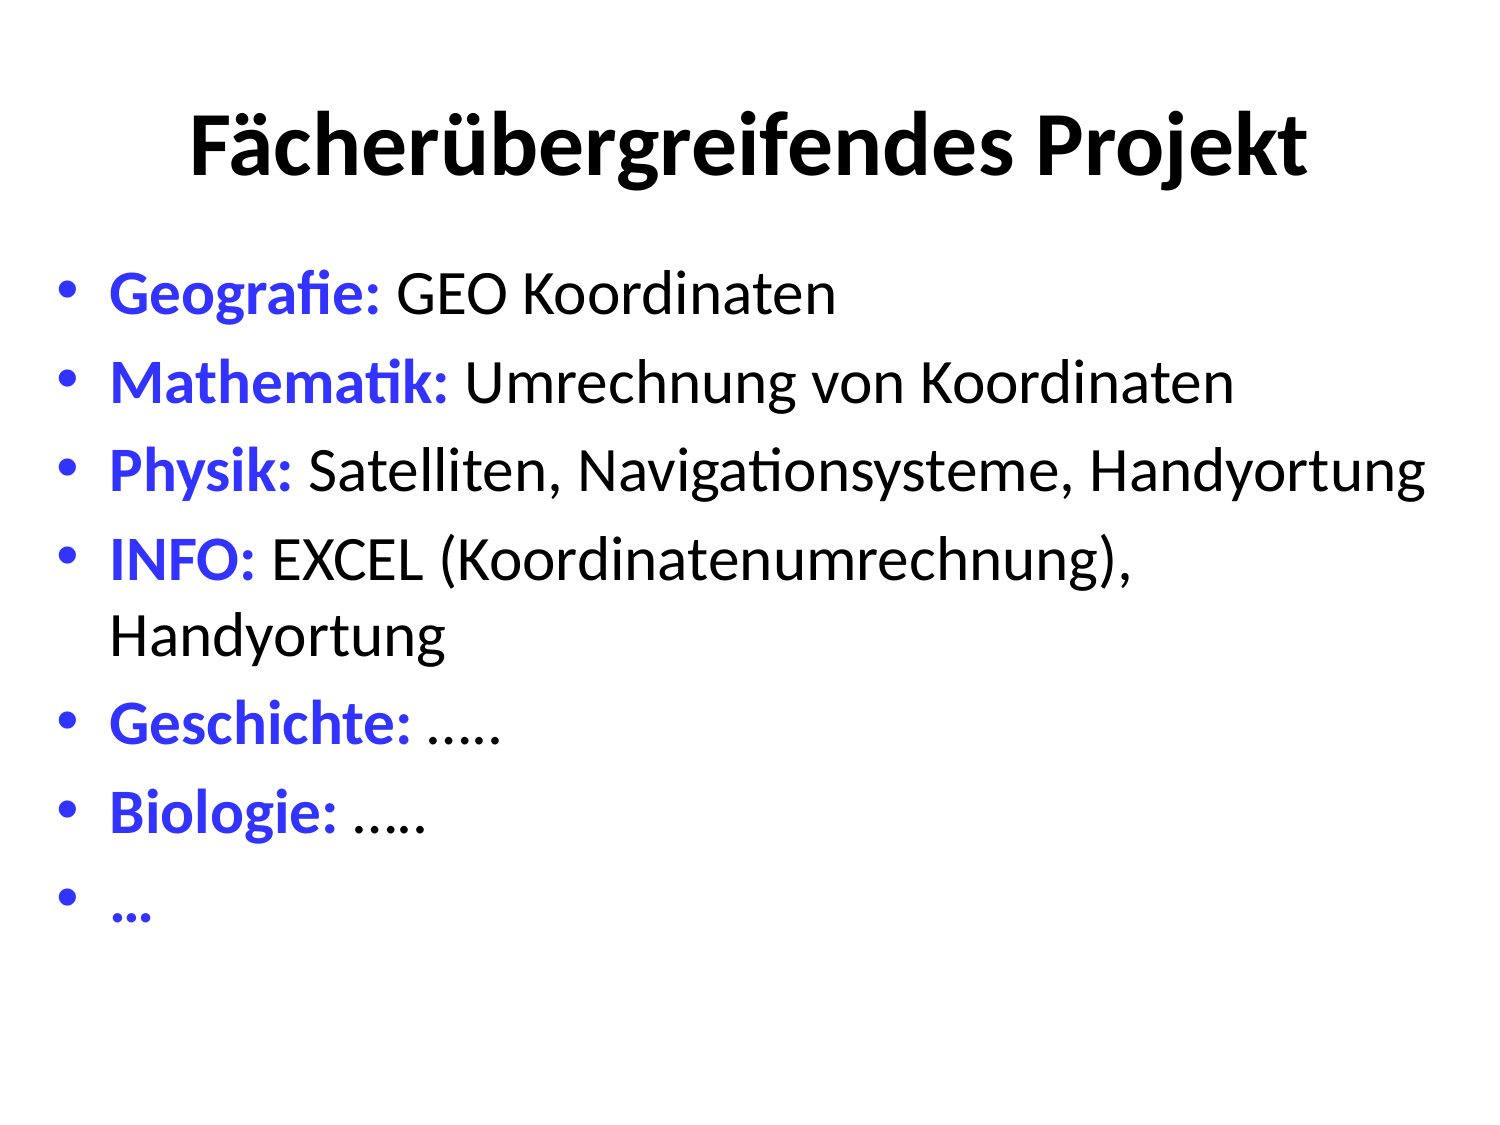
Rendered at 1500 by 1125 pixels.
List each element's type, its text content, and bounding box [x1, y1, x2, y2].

list Geografie: GEO Koordinaten Mathematik: Umrechnung von Koordinaten Physik: Satelliten, Navigationsysteme, Handyortung INFO: EXCEL (Koordinatenumrechnung), Handyortung Geschichte: ….. Biologie: ….. … [41, 243, 1459, 1024]
title Fächerübergreifendes Projekt [75, 45, 1425, 233]
